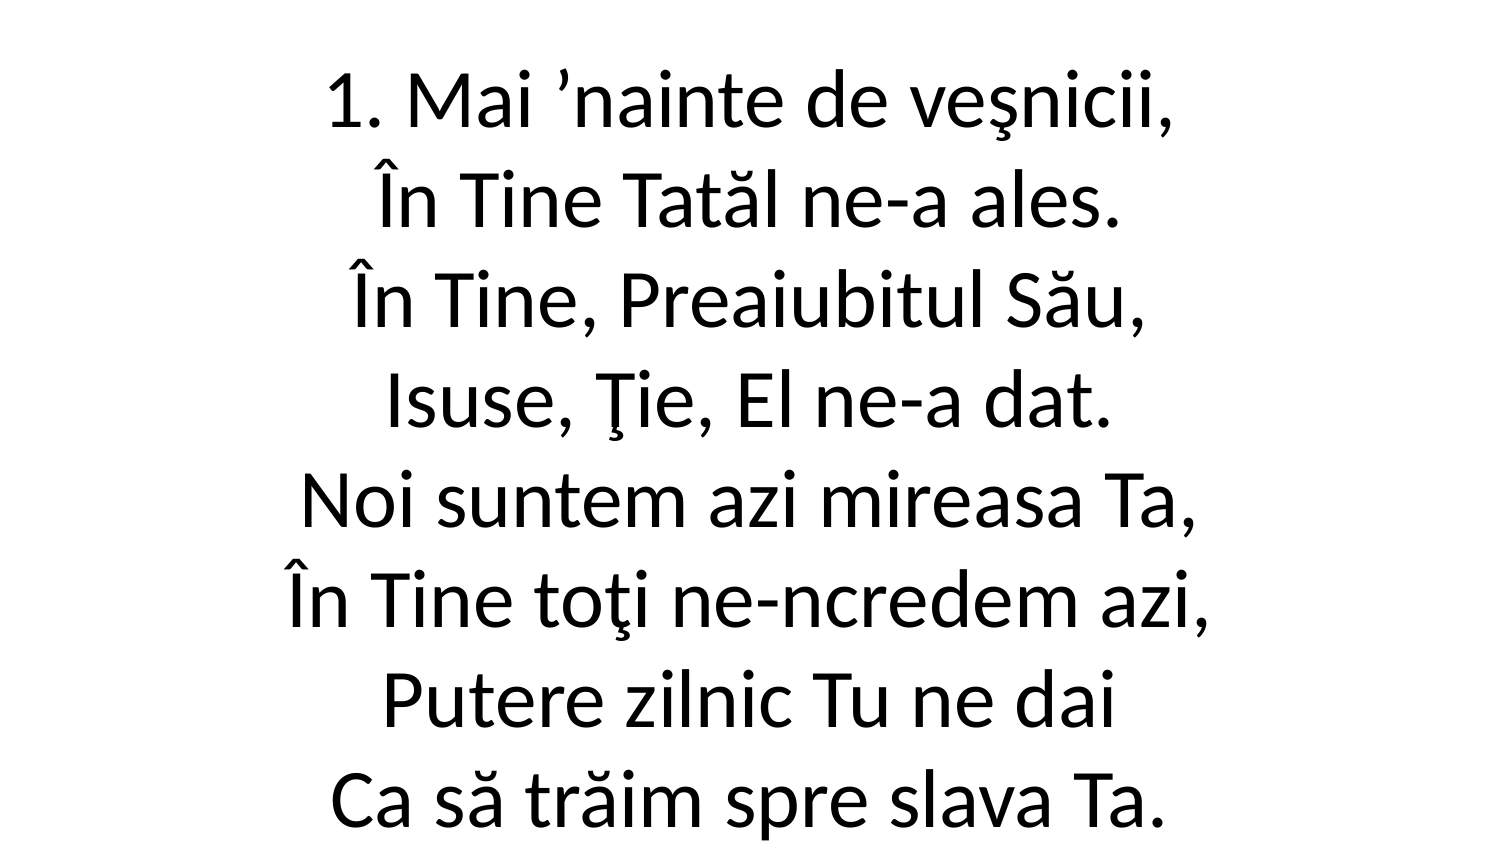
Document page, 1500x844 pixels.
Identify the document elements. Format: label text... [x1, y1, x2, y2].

text_box 1. Mai ’nainte de veşnicii, În Tine Tatăl ne-a ales. În Tine, Preaiubitul Său, Isuse, Ţie, El ne-a dat. Noi suntem azi mireasa Ta, În Tine toţi ne-ncredem azi, Putere zilnic Tu ne dai Ca să trăim spre slava Ta. [271, 0, 1228, 844]
